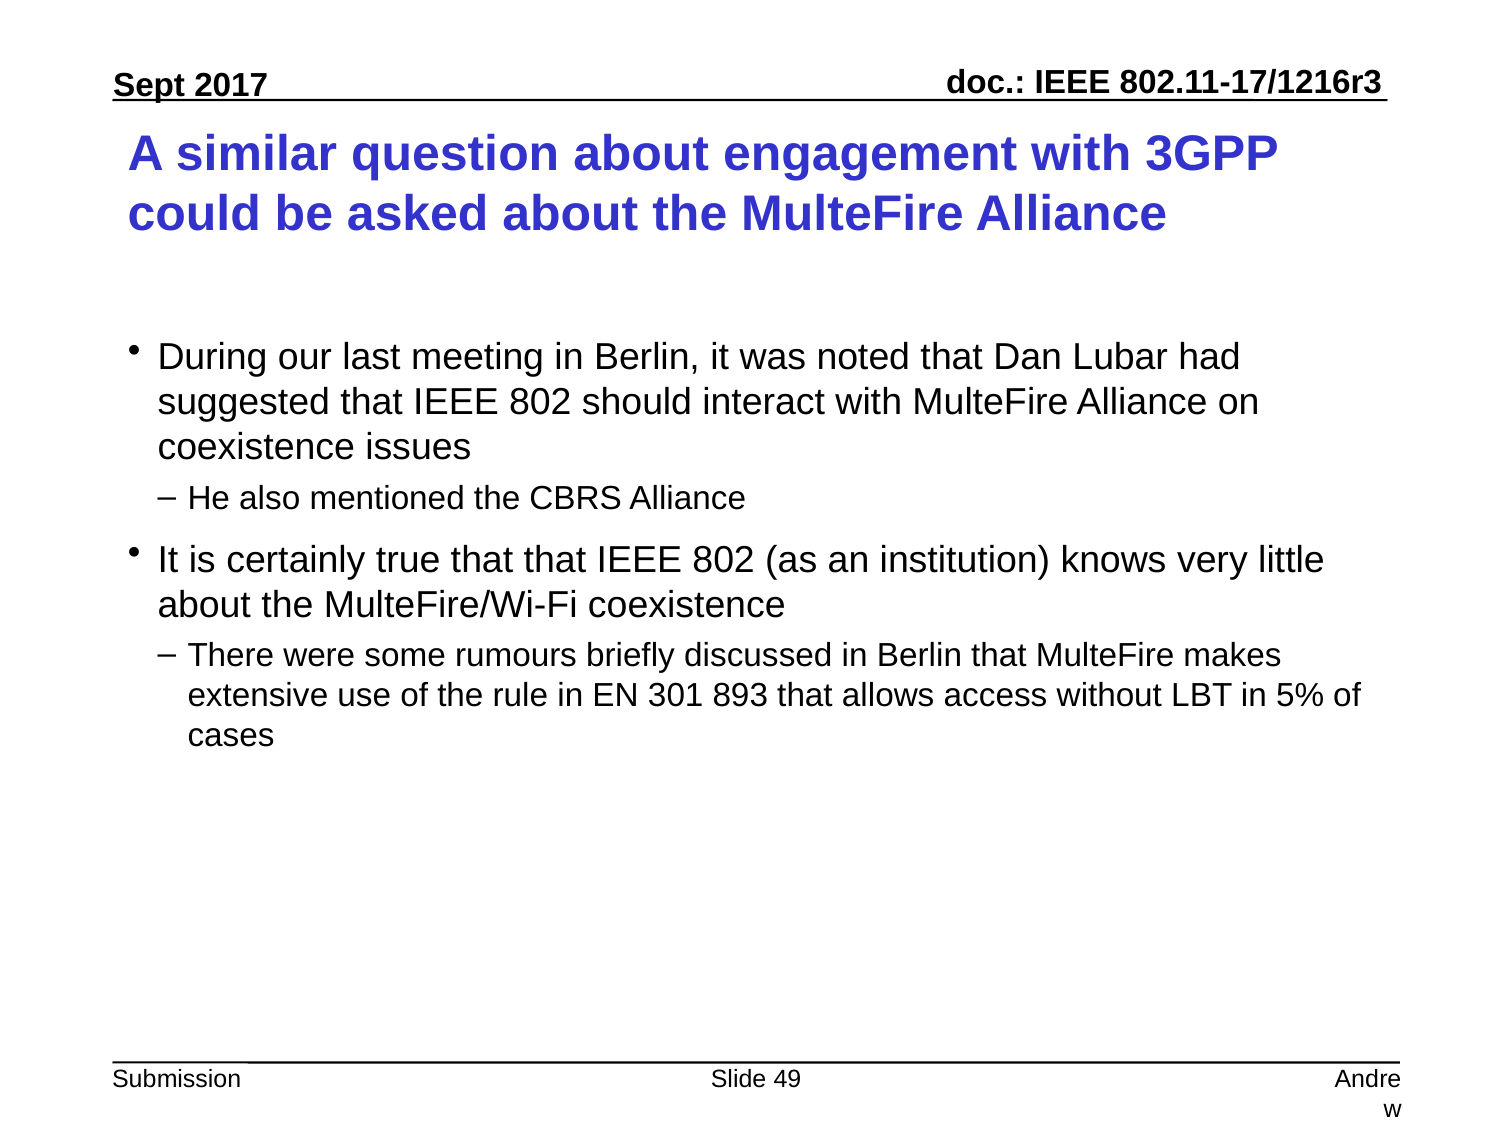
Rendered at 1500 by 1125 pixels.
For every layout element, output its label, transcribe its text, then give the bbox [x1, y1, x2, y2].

title A similar question about engagement with 3GPP could be asked about the MulteFire Alliance [112, 112, 1388, 288]
list During our last meeting in Berlin, it was noted that Dan Lubar had suggested that IEEE 802 should interact with MulteFire Alliance on coexistence issues He also mentioned the CBRS Alliance It is certainly true that that IEEE 802 (as an institution) knows very little about the MulteFire/Wi-Fi coexistence There were some rumours briefly discussed in Berlin that MulteFire makes extensive use of the rule in EN 301 893 that allows access without LBT in 5% of cases [112, 324, 1388, 1000]
slide_number Slide 49 [709, 1061, 803, 1093]
footer Andrew Myles, Cisco [1320, 1061, 1402, 1093]
